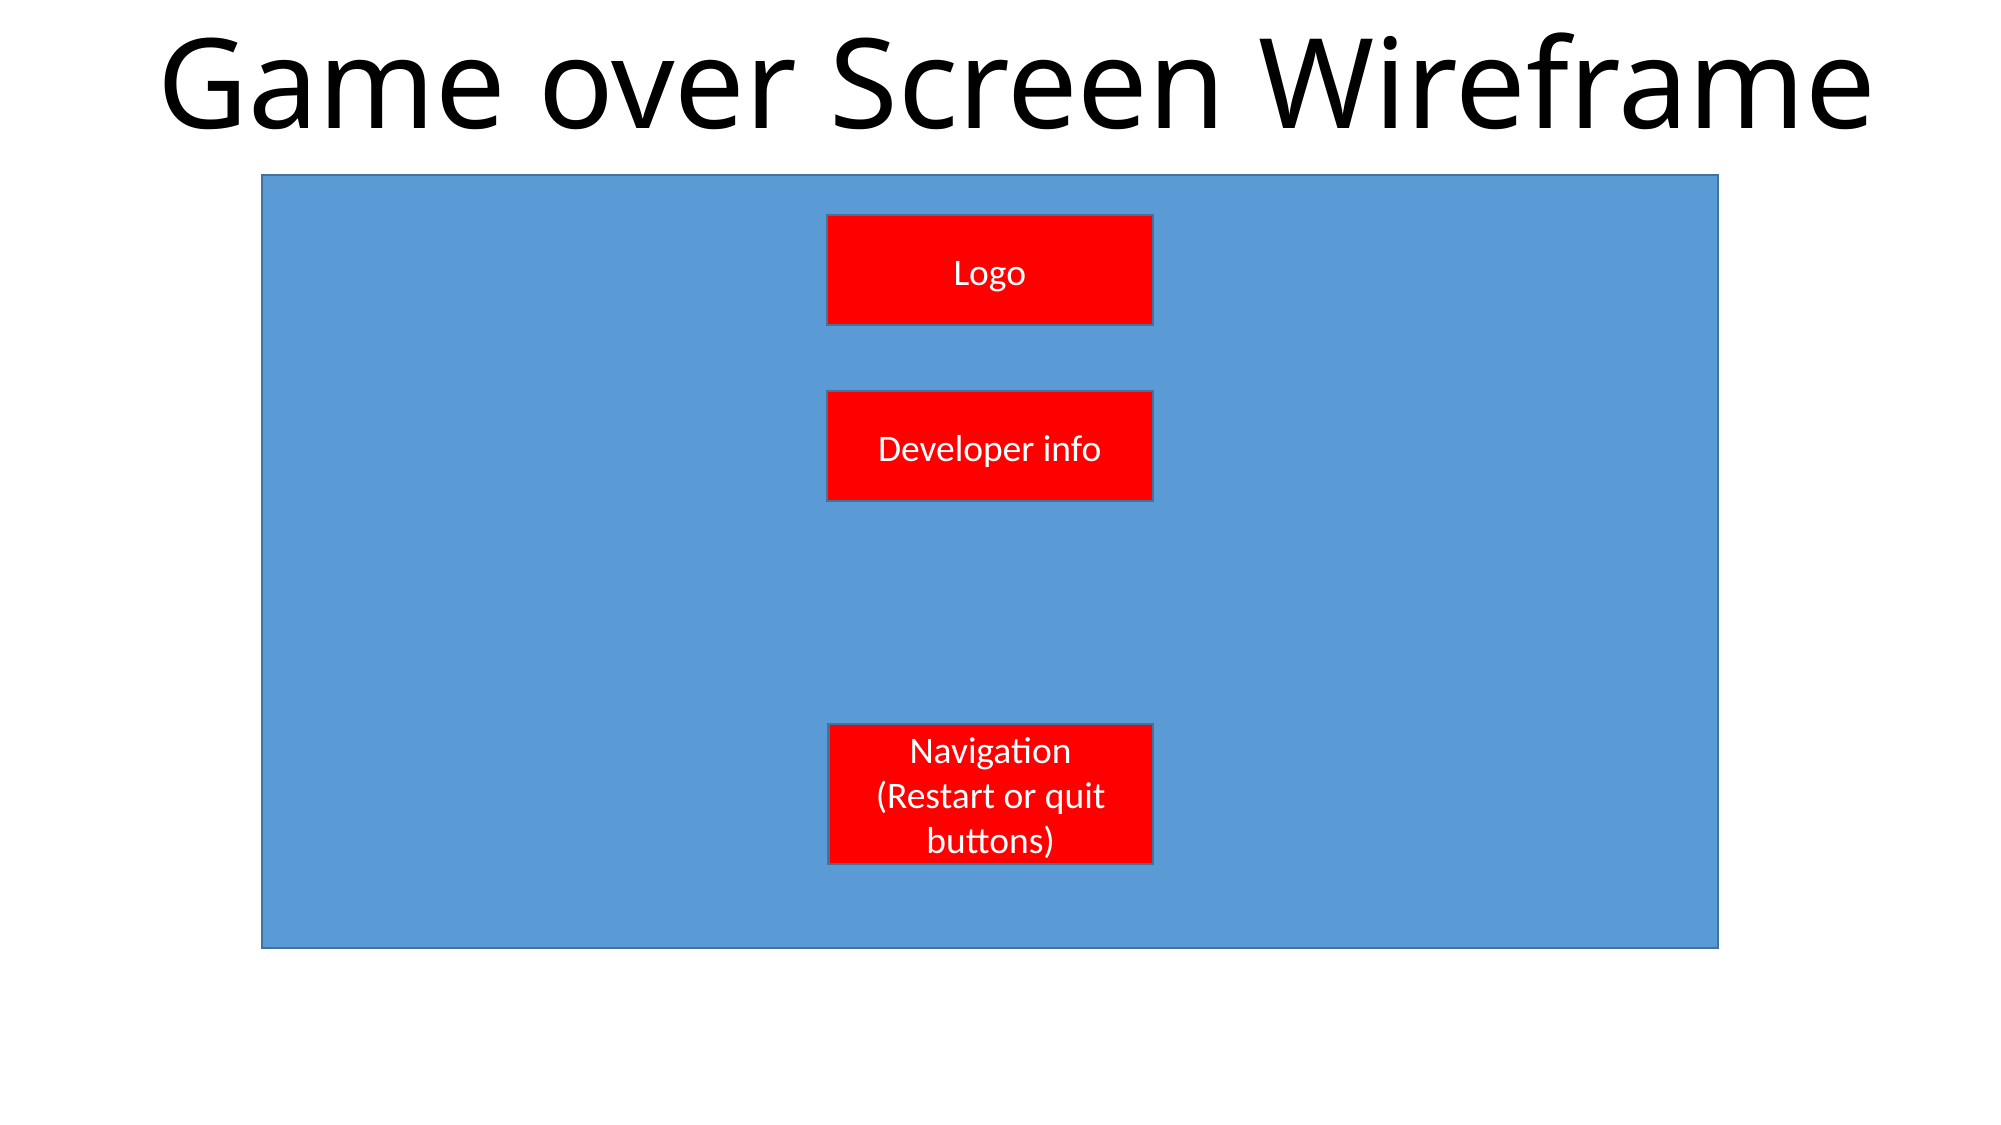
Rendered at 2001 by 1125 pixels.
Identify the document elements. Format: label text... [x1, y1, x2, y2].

text_box Navigation (Restart or quit buttons) [827, 723, 1154, 865]
text_box Logo [826, 214, 1154, 326]
text_box Developer info [826, 390, 1154, 502]
text_box [261, 174, 1719, 949]
text_box Game over Screen Wireframe [115, 9, 1919, 164]
